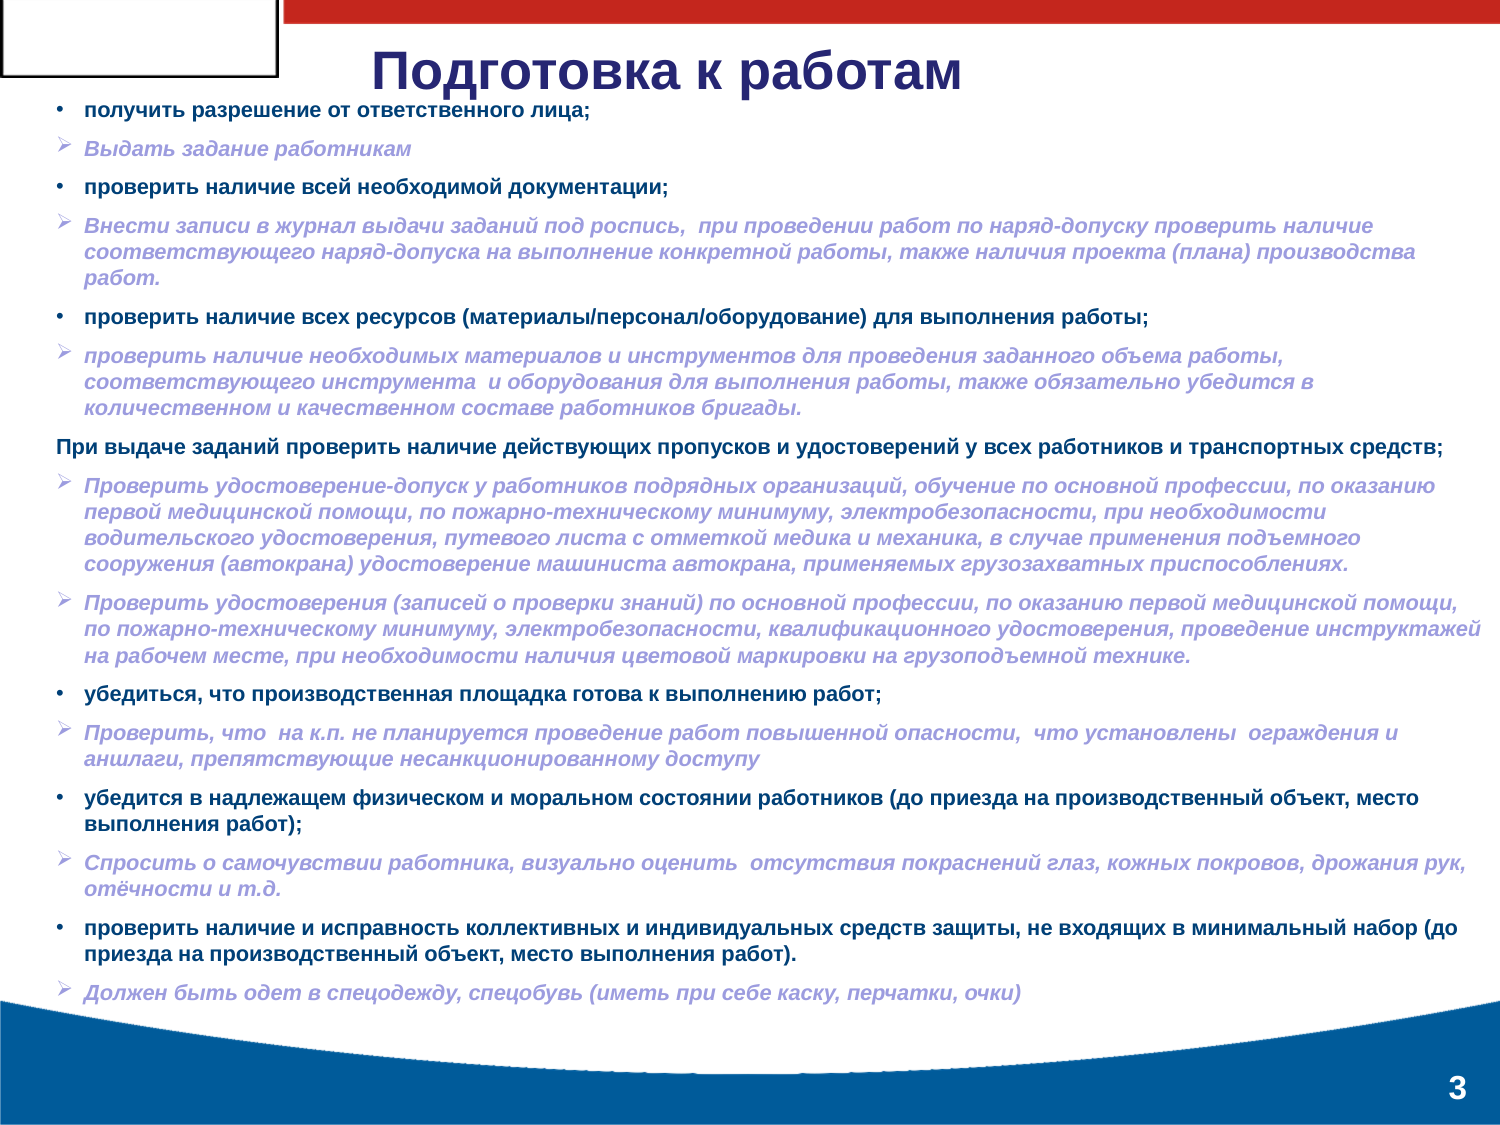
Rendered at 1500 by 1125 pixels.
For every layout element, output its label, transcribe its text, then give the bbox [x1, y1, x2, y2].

slide_number 3 [938, 1058, 1483, 1107]
text_box получить разрешение от ответственного лица; Выдать задание работникам проверить наличие всей необходимой документации; Внести записи в журнал выдачи заданий под роспись, при проведении работ по наряд-допуску проверить наличие соответствующего наряд-допуска на выполнение конкретной работы, также наличия проекта (плана) производства работ. проверить наличие всех ресурсов (материалы/персонал/оборудование) для выполнения работы; проверить наличие необходимых материалов и инструментов для проведения заданного объема работы, соответствующего инструмента и оборудования для выполнения работы, также обязательно убедится в количественном и качественном составе работников бригады. При выдаче заданий проверить наличие действующих пропусков и удостоверений у всех работников и транспортных средств; Проверить удостоверение-допуск у работников подрядных организаций, обучение по основной профессии, по оказанию первой медицинской помощи, по пожарно-техническому минимуму, электробезопасности, при необходимости водительского удостоверения, путевого листа с отметкой медика и механика, в случае применения подъемного сооружения (автокрана) удостоверение машиниста автокрана, применяемых грузозахватных приспособлениях. Проверить удостоверения (записей о проверки знаний) по основной профессии, по оказанию первой медицинской помощи, по пожарно-техническому минимуму, электробезопасности, квалификационного удостоверения, проведение инструктажей на рабочем месте, при необходимости наличия цветовой маркировки на грузоподъемной технике. убедиться, что производственная площадка готова к выполнению работ; Проверить, что на к.п. не планируется проведение работ повышенной опасности, что установлены ограждения и аншлаги, препятствующие несанкционированному доступу убедится в надлежащем физическом и моральном состоянии работников (до приезда на производственный объект, место выполнения работ); Спросить о самочувствии работника, визуально оценить отсутствия покраснений глаз, кожных покровов, дрожания рук, отёчности и т.д. проверить наличие и исправность коллективных и индивидуальных средств защиты, не входящих в минимальный набор (до приезда на производственный объект, место выполнения работ). Должен быть одет в спецодежду, спецобувь (иметь при себе каску, перчатки, очки) [41, 87, 1500, 1013]
text_box Подготовка к работам [371, 1, 1223, 87]
picture [0, 0, 1500, 1125]
